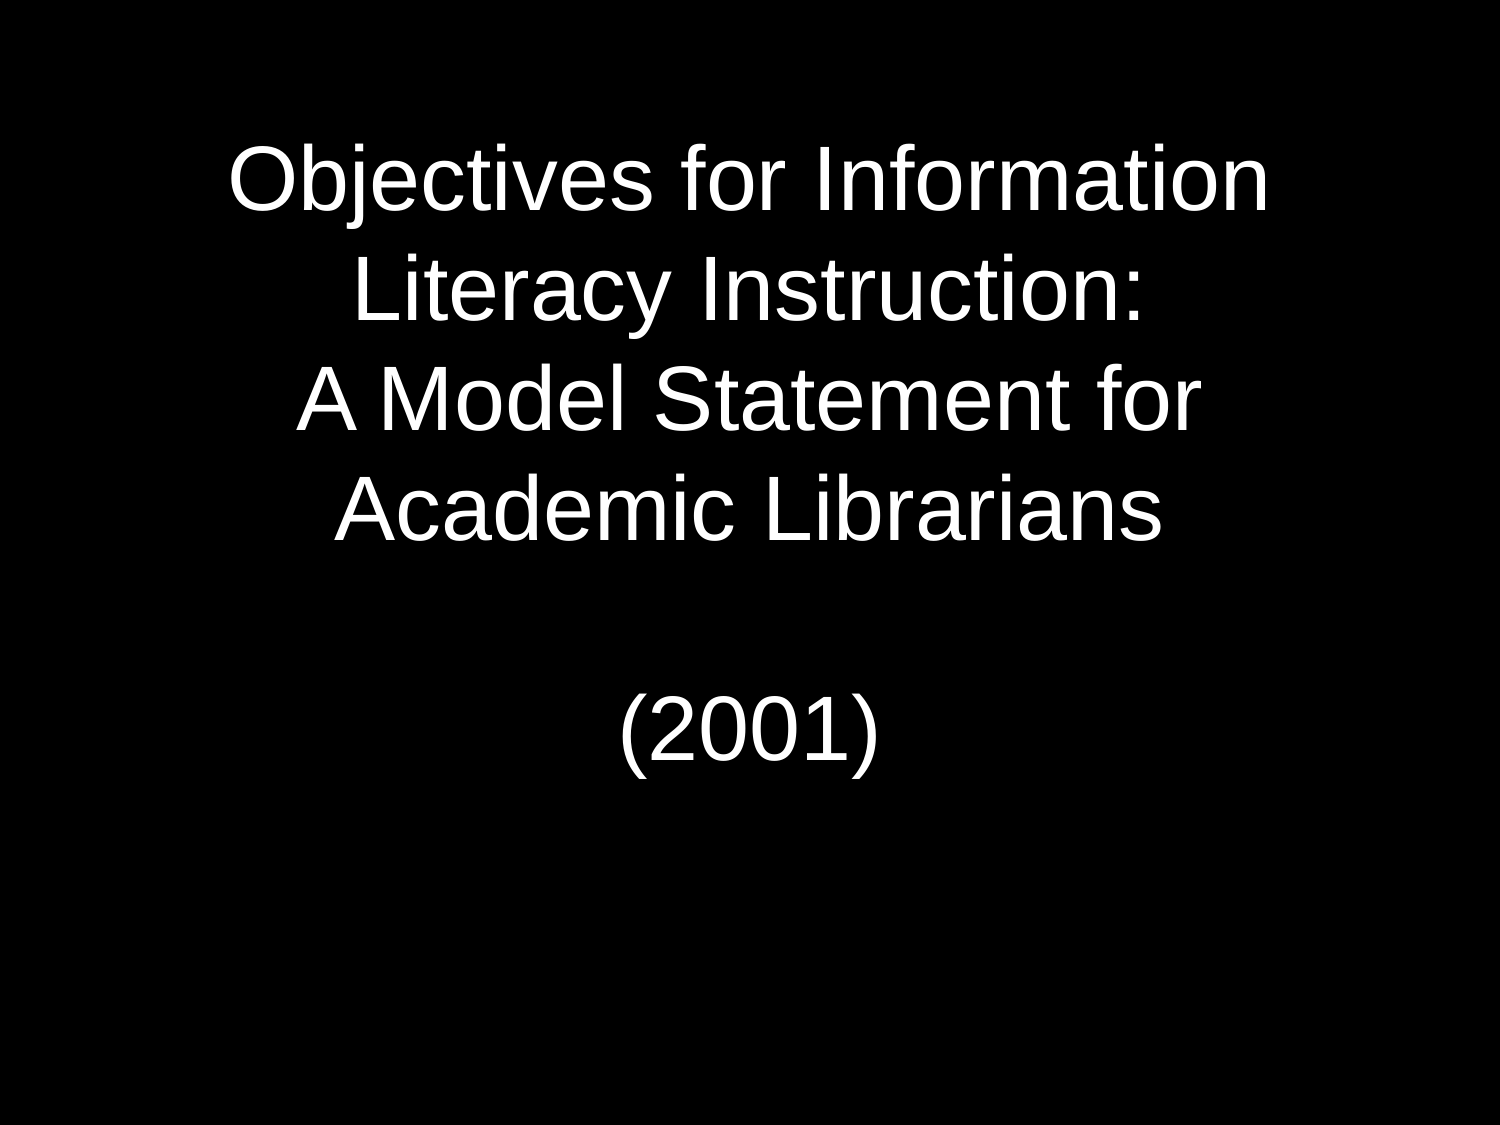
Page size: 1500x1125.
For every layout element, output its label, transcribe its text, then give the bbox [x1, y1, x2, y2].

title Objectives for Information Literacy Instruction: A Model Statement for Academic Librarians (2001) [74, 44, 1426, 963]
